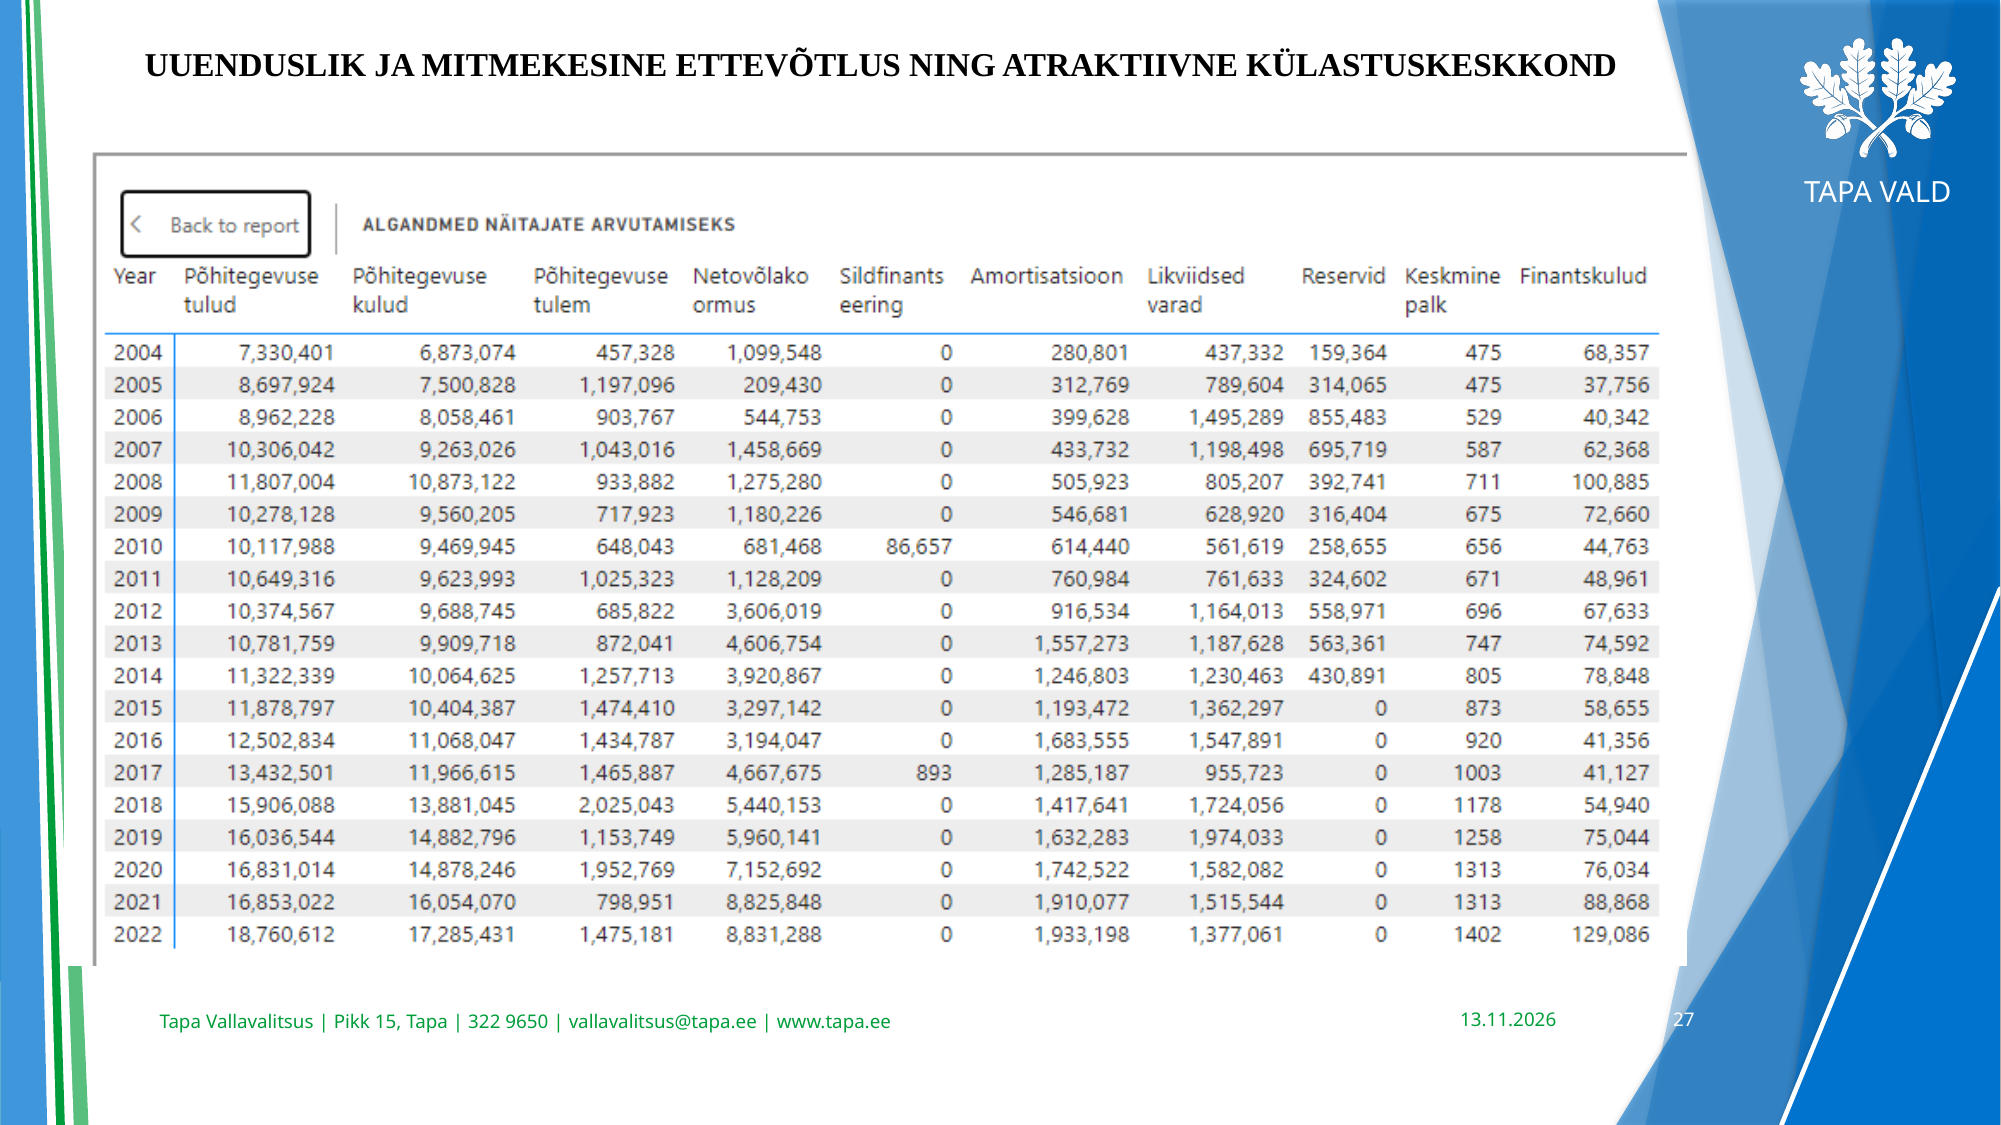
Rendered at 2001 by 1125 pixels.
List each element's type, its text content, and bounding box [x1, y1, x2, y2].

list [63, 140, 1687, 967]
footer Tapa Vallavalitsus | Pikk 15, Tapa | 322 9650 | vallavalitsus@tapa.ee | www.tapa.ee [144, 992, 1396, 1053]
picture [1800, 38, 1956, 158]
text_box UUENDUSLIK JA MITMEKESINE ETTEVÕTLUS NING ATRAKTIIVNE KÜLASTUSKESKKOND [129, 35, 1666, 90]
slide_number 27 [1597, 990, 1710, 1051]
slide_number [1421, 990, 1572, 1051]
